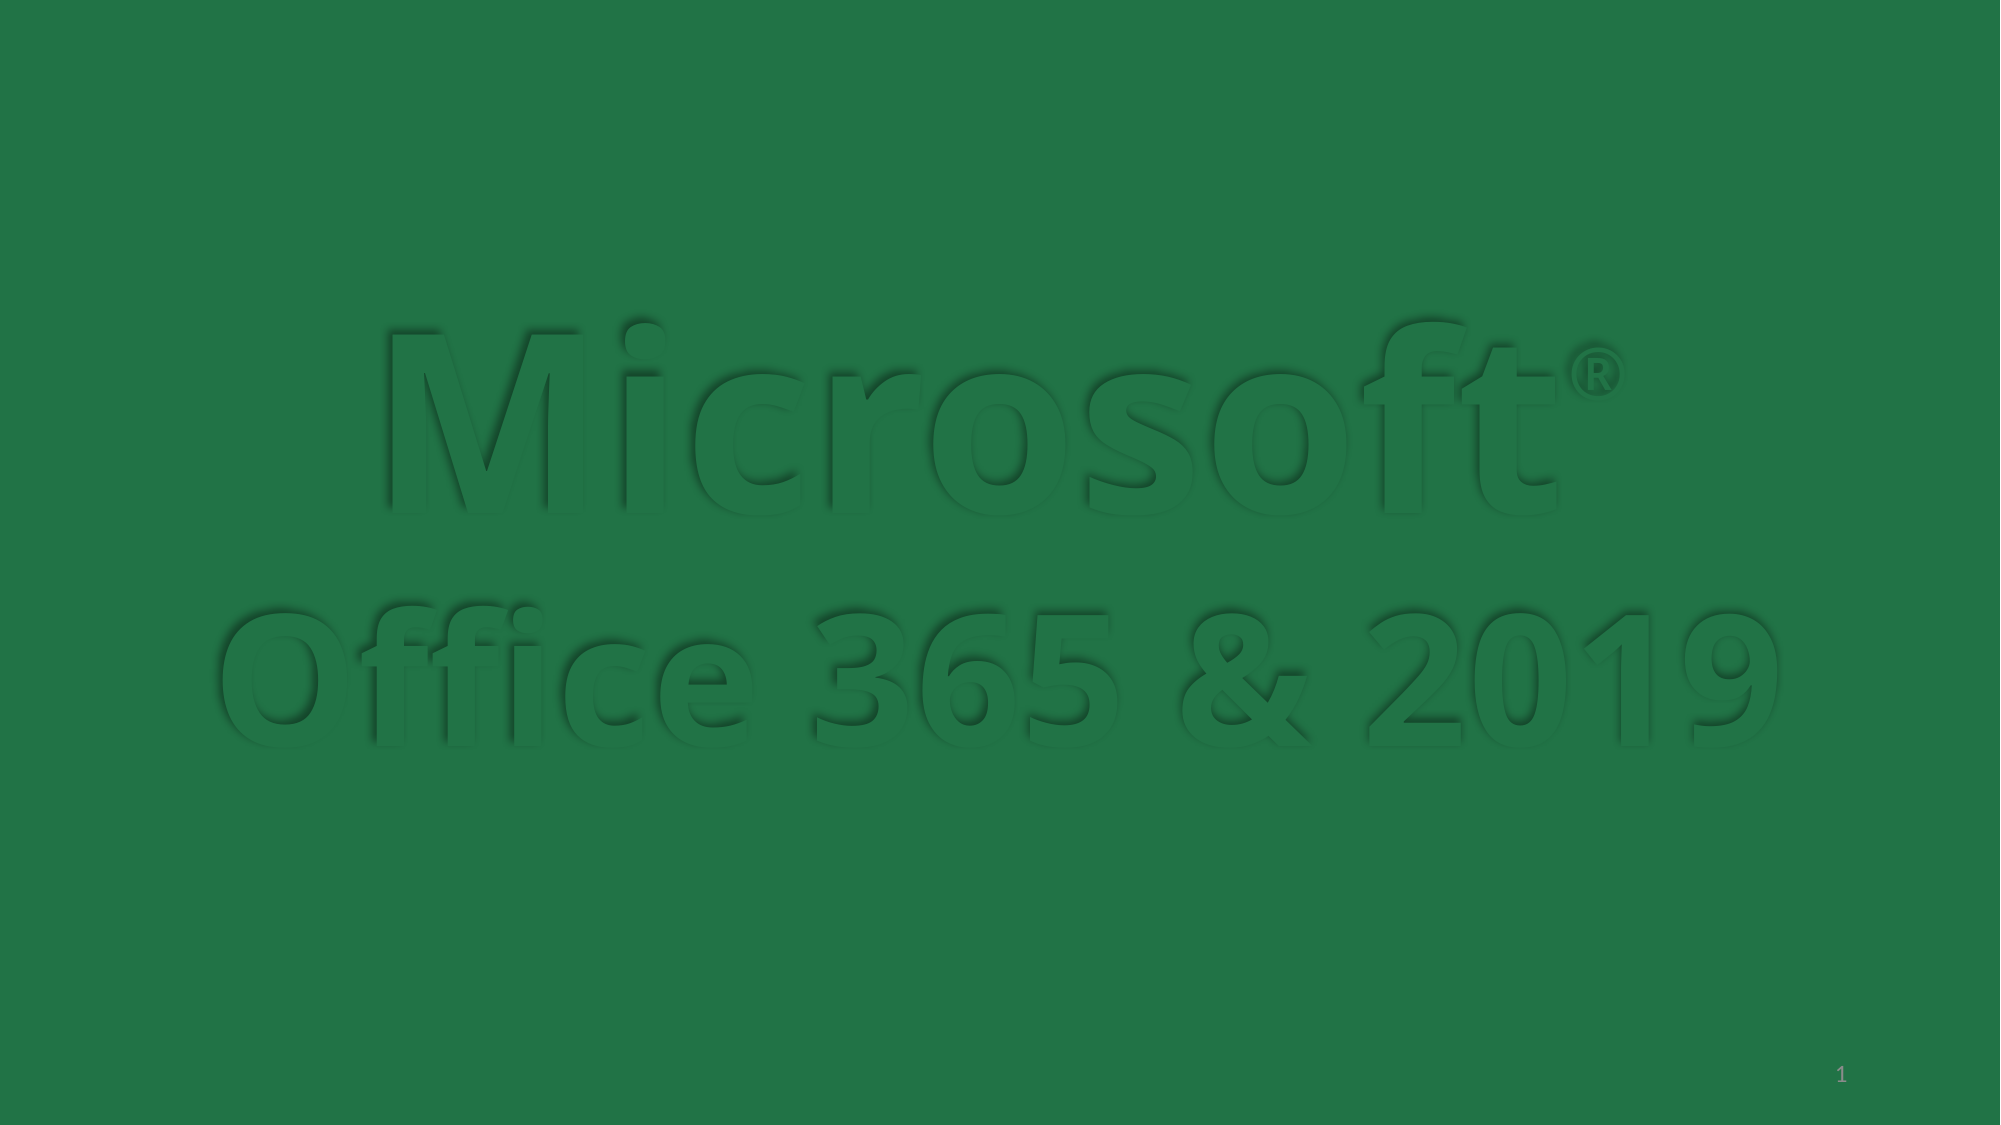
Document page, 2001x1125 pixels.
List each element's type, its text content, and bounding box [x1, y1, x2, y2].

text_box Microsoft® Office 365 & 2019 [161, 255, 1839, 791]
slide_number 1 [1412, 1042, 1863, 1103]
